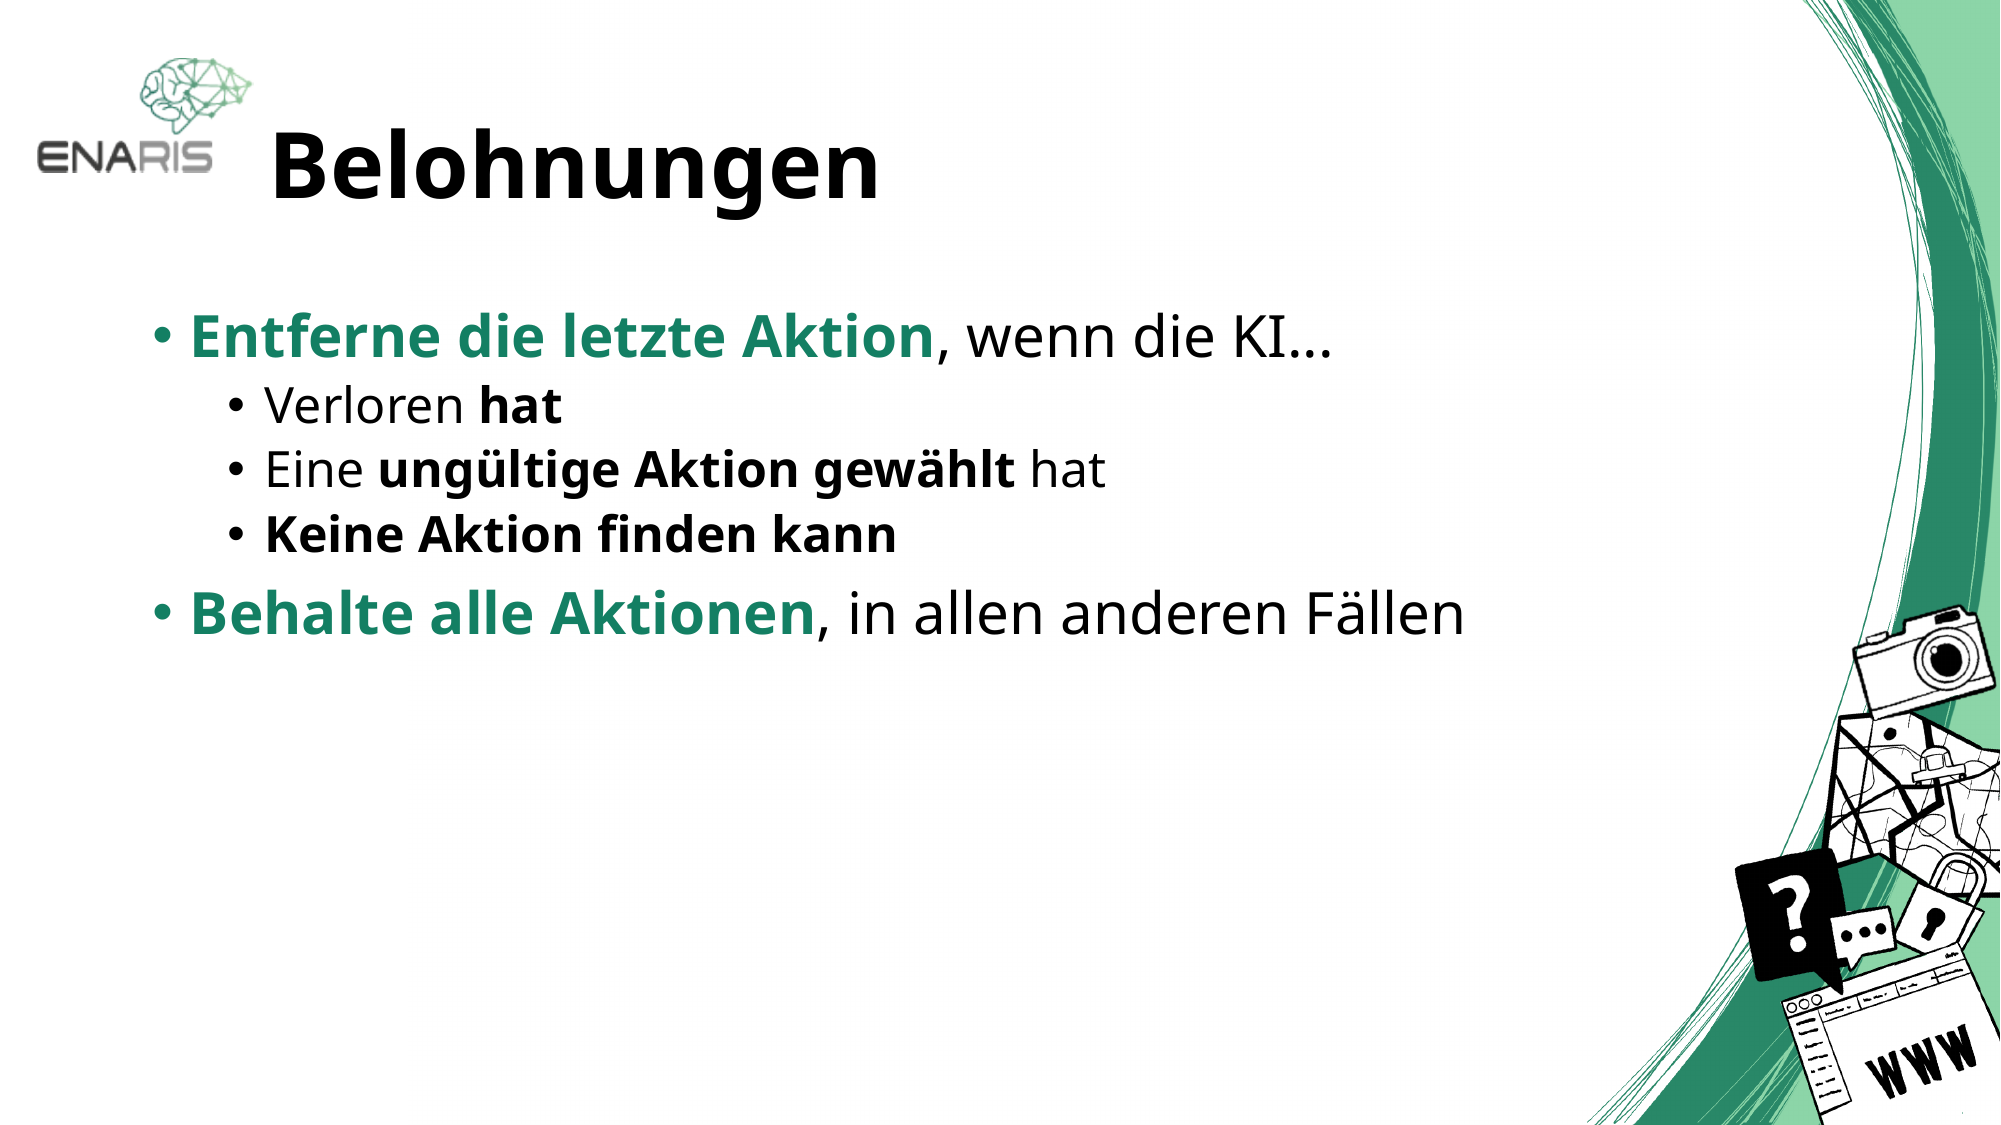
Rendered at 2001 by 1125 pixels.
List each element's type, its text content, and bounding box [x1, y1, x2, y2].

title Belohnungen [253, 59, 1863, 278]
picture [408, 0, 2000, 1125]
picture [37, 58, 254, 173]
list Entferne die letzte Aktion, wenn die KI... Verloren hat Eine ungültige Aktion gewählt hat Keine Aktion finden kann Behalte alle Aktionen, in allen anderen Fällen [137, 299, 1728, 1014]
